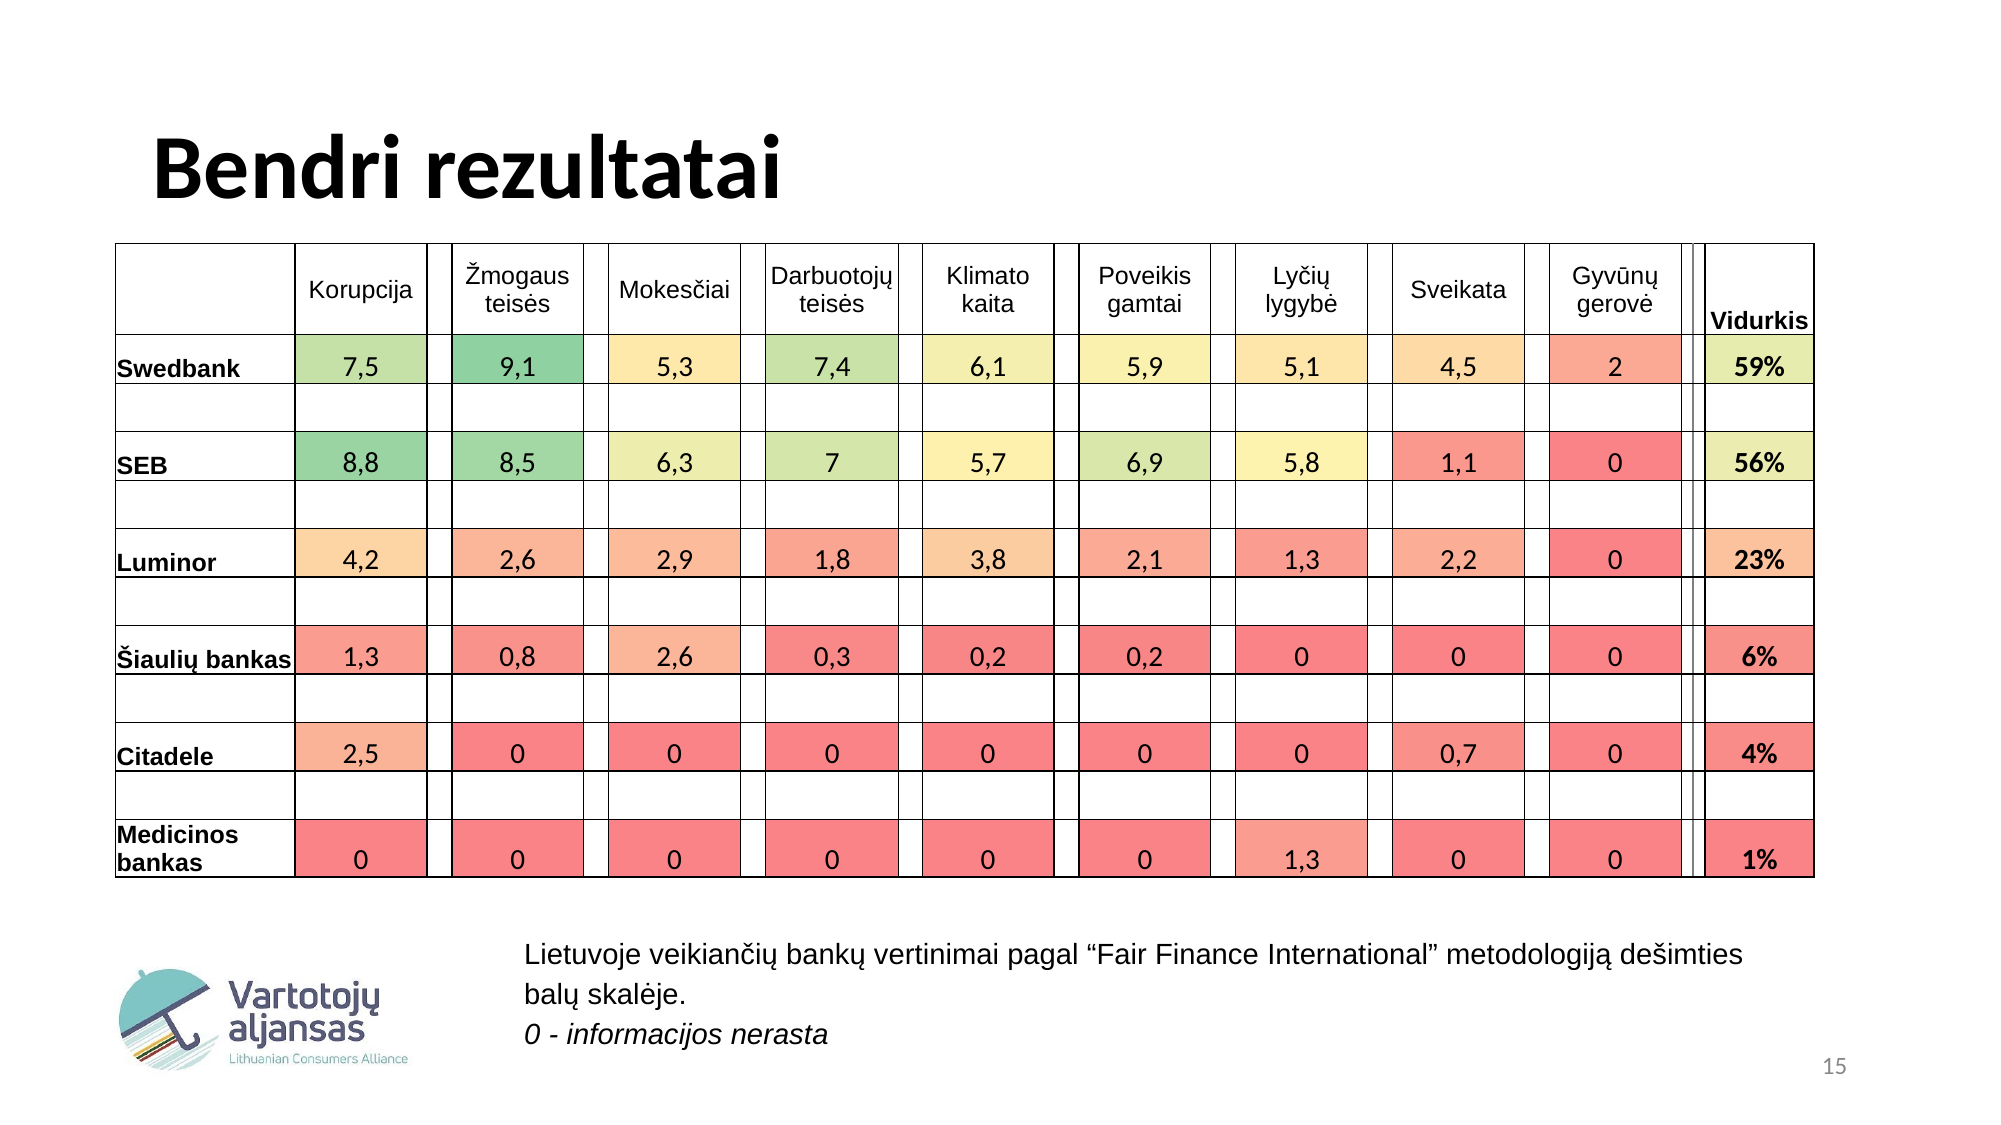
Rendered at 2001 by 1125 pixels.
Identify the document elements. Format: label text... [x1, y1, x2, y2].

table_cell [741, 481, 765, 528]
table_cell 9,1 [453, 335, 583, 383]
table_header [1368, 244, 1392, 334]
table_cell [1368, 772, 1392, 819]
table_cell [1706, 772, 1813, 819]
table_cell [584, 578, 608, 625]
table_cell [1694, 384, 1704, 431]
table_cell [609, 384, 740, 431]
table_cell 4% [1706, 723, 1813, 770]
table_cell [1236, 772, 1367, 819]
table_cell [1525, 578, 1549, 625]
table_cell [116, 384, 294, 431]
table_cell [609, 578, 740, 625]
table_cell 1,3 [1236, 529, 1367, 576]
table_cell [1055, 820, 1078, 876]
table_cell [1368, 384, 1392, 431]
table_cell [1682, 529, 1692, 576]
table_cell 56% [1706, 432, 1813, 480]
table_cell [428, 578, 451, 625]
table_cell [584, 820, 608, 876]
table_cell [453, 384, 583, 431]
table_cell [899, 578, 922, 625]
table_cell [1055, 578, 1078, 625]
table_cell 0 [1550, 626, 1681, 673]
table_cell 0 [453, 820, 583, 876]
table_cell [1236, 675, 1367, 722]
table_cell [1211, 820, 1235, 876]
table_cell [899, 529, 922, 576]
table_cell [453, 578, 583, 625]
table_cell 0 [766, 723, 898, 770]
table_header Lyčių lygybė [1236, 244, 1367, 334]
table_cell 1,3 [1236, 820, 1367, 876]
table_cell SEB [116, 432, 294, 480]
table_cell [1211, 675, 1235, 722]
table_cell [1682, 772, 1692, 819]
table_cell 7,5 [296, 335, 426, 383]
table_cell [116, 772, 294, 819]
table_cell [1525, 384, 1549, 431]
table_cell [584, 723, 608, 770]
table_cell [296, 384, 426, 431]
table_header [584, 244, 608, 334]
table_cell [1525, 675, 1549, 722]
table_cell [766, 578, 898, 625]
table_cell [741, 626, 765, 673]
table_header [1525, 244, 1549, 334]
table_cell [1055, 626, 1078, 673]
table_cell 0 [1550, 529, 1681, 576]
table_cell 1,8 [766, 529, 898, 576]
table_cell 0 [1080, 820, 1210, 876]
table_cell [1694, 820, 1704, 876]
table_cell Šiaulių bankas [116, 626, 294, 673]
table_cell [1694, 675, 1704, 722]
table_cell [1236, 384, 1367, 431]
table_cell [1055, 529, 1078, 576]
table_cell [1694, 432, 1704, 480]
table_header Klimato kaita [923, 244, 1053, 334]
table_cell [766, 481, 898, 528]
table_cell [1236, 578, 1367, 625]
table_cell 1,3 [296, 626, 426, 673]
table_cell [1211, 723, 1235, 770]
table_cell 6% [1706, 626, 1813, 673]
table_cell 4,2 [296, 529, 426, 576]
table_header [1211, 244, 1235, 334]
table_cell 0,3 [766, 626, 898, 673]
table_cell [453, 675, 583, 722]
table_cell [741, 529, 765, 576]
table_cell [609, 772, 740, 819]
table_cell 0 [766, 820, 898, 876]
table_cell 0 [296, 820, 426, 876]
table_cell [1368, 675, 1392, 722]
table_cell [923, 481, 1053, 528]
table_cell [899, 626, 922, 673]
table_cell [899, 432, 922, 480]
table_cell 2,6 [609, 626, 740, 673]
table_cell [1694, 723, 1704, 770]
table_cell [1211, 432, 1235, 480]
table_cell 0 [923, 820, 1053, 876]
table_cell [1525, 481, 1549, 528]
table_cell [1682, 723, 1692, 770]
table_cell [296, 578, 426, 625]
table_cell [1525, 626, 1549, 673]
table_cell [1080, 772, 1210, 819]
table_cell [1236, 481, 1367, 528]
table_cell [1706, 384, 1813, 431]
table_cell [1694, 481, 1704, 528]
table_cell [453, 481, 583, 528]
table_cell [1682, 432, 1692, 480]
table_cell [1682, 626, 1692, 673]
table_cell 2,1 [1080, 529, 1210, 576]
table_cell [1393, 675, 1524, 722]
table_cell [296, 675, 426, 722]
table_cell Luminor [116, 529, 294, 576]
table_cell [1211, 481, 1235, 528]
text_box Lietuvoje veikiančių bankų vertinimai pagal “Fair Finance International” metodologiją dešimties balų skalėje. 0 - informacijos nerasta [509, 915, 1805, 1066]
table_cell [1055, 723, 1078, 770]
table_cell [741, 335, 765, 383]
table_cell [1525, 723, 1549, 770]
table_cell 7,4 [766, 335, 898, 383]
table_header [1055, 244, 1078, 334]
table_cell [1525, 335, 1549, 383]
table_cell 3,8 [923, 529, 1053, 576]
table_cell 0 [1393, 626, 1524, 673]
table_cell [584, 626, 608, 673]
table_cell 0 [1393, 820, 1524, 876]
table_cell [899, 335, 922, 383]
table_cell [1550, 578, 1681, 625]
table_header Korupcija [296, 244, 426, 334]
table_cell [1368, 481, 1392, 528]
table_cell 0 [609, 820, 740, 876]
table_cell [1368, 820, 1392, 876]
table_cell [1682, 335, 1692, 383]
table_cell 6,9 [1080, 432, 1210, 480]
table_cell [428, 820, 451, 876]
table_cell 8,5 [453, 432, 583, 480]
table_cell [1211, 384, 1235, 431]
table_cell [584, 675, 608, 722]
table_cell [1682, 578, 1692, 625]
table_cell [899, 481, 922, 528]
table_cell [1393, 384, 1524, 431]
table_cell [1211, 335, 1235, 383]
table_cell [1211, 529, 1235, 576]
table_cell [1080, 481, 1210, 528]
table_cell 0,8 [453, 626, 583, 673]
table_cell 1,1 [1393, 432, 1524, 480]
table_cell 0,2 [1080, 626, 1210, 673]
table_cell [1393, 578, 1524, 625]
table_cell 0,7 [1393, 723, 1524, 770]
table_cell [1368, 529, 1392, 576]
table_cell [1055, 481, 1078, 528]
table_cell [116, 675, 294, 722]
table_cell [1368, 432, 1392, 480]
slide_number 15 [1412, 1035, 1863, 1096]
table_cell [1550, 384, 1681, 431]
table_cell [741, 432, 765, 480]
table_cell [1525, 772, 1549, 819]
table_cell [1706, 578, 1813, 625]
table_cell 6,3 [609, 432, 740, 480]
table_cell 1% [1706, 820, 1813, 876]
table_cell [766, 384, 898, 431]
table_cell [1550, 675, 1681, 722]
table_cell [741, 384, 765, 431]
table_cell [428, 529, 451, 576]
table_cell [923, 675, 1053, 722]
table_cell 0 [1236, 723, 1367, 770]
table_cell [1211, 626, 1235, 673]
table_cell [609, 481, 740, 528]
table_cell 6,1 [923, 335, 1053, 383]
table_cell 0,2 [923, 626, 1053, 673]
table_cell [584, 432, 608, 480]
table_cell 59% [1706, 335, 1813, 383]
table_cell 2,2 [1393, 529, 1524, 576]
table_cell [1550, 481, 1681, 528]
table_cell Medicinos bankas [116, 820, 294, 876]
table_cell [766, 772, 898, 819]
table_cell 2,5 [296, 723, 426, 770]
table_header [116, 244, 294, 334]
table_cell [1368, 626, 1392, 673]
table_cell [584, 335, 608, 383]
table_header Gyvūnų gerovė [1550, 244, 1681, 334]
table_cell 0 [609, 723, 740, 770]
table_header Darbuotojų teisės [766, 244, 898, 334]
table_cell [584, 384, 608, 431]
table_cell [1694, 335, 1704, 383]
table_cell Swedbank [116, 335, 294, 383]
table_cell [428, 723, 451, 770]
table_cell 2 [1550, 335, 1681, 383]
table_cell [1694, 626, 1704, 673]
title Bendri rezultatai [137, 59, 1863, 278]
table_header Vidurkis [1706, 244, 1813, 334]
table_cell [923, 384, 1053, 431]
table_cell [1525, 432, 1549, 480]
table_cell [453, 772, 583, 819]
table_cell [741, 772, 765, 819]
table_cell 8,8 [296, 432, 426, 480]
table_cell 5,8 [1236, 432, 1367, 480]
table_cell [116, 481, 294, 528]
table_cell [899, 723, 922, 770]
table_cell [899, 820, 922, 876]
table_header Žmogaus teisės [453, 244, 583, 334]
table_cell 0 [1236, 626, 1367, 673]
table_cell 5,9 [1080, 335, 1210, 383]
table_cell [428, 335, 451, 383]
table_cell [741, 675, 765, 722]
table_cell [1682, 675, 1692, 722]
table_cell [1682, 384, 1692, 431]
table_cell [899, 384, 922, 431]
table_cell [923, 578, 1053, 625]
table_cell [1080, 675, 1210, 722]
table_cell [428, 384, 451, 431]
table_cell 0 [923, 723, 1053, 770]
table_cell [428, 626, 451, 673]
table_cell [1393, 481, 1524, 528]
table_cell [1211, 578, 1235, 625]
table_header [1694, 244, 1704, 334]
table_cell [584, 481, 608, 528]
table_header [741, 244, 765, 334]
table_cell [1368, 578, 1392, 625]
table_cell [1055, 772, 1078, 819]
table_cell [1080, 578, 1210, 625]
table_cell [1211, 772, 1235, 819]
table_cell [1694, 772, 1704, 819]
table_cell [296, 772, 426, 819]
table_cell [1706, 675, 1813, 722]
table_cell [609, 675, 740, 722]
table_header [899, 244, 922, 334]
table_cell [428, 675, 451, 722]
table_cell [296, 481, 426, 528]
table_cell 0 [1080, 723, 1210, 770]
table_cell 4,5 [1393, 335, 1524, 383]
table_cell [1682, 820, 1692, 876]
table_cell 0 [1550, 820, 1681, 876]
table_header Mokesčiai [609, 244, 740, 334]
table_header Poveikis gamtai [1080, 244, 1210, 334]
table_cell [1055, 335, 1078, 383]
picture [91, 943, 437, 1096]
table_cell [1368, 723, 1392, 770]
table_cell [766, 675, 898, 722]
table_header [1682, 244, 1692, 334]
table_cell [899, 772, 922, 819]
table_cell [1550, 772, 1681, 819]
table_cell 2,6 [453, 529, 583, 576]
table_cell Citadele [116, 723, 294, 770]
table_cell [584, 529, 608, 576]
table_cell [428, 481, 451, 528]
table_cell [116, 578, 294, 625]
table_cell 7 [766, 432, 898, 480]
table_cell [741, 578, 765, 625]
table_cell [584, 772, 608, 819]
table_cell [1080, 384, 1210, 431]
table_cell [1055, 384, 1078, 431]
table_cell [1055, 675, 1078, 722]
table_cell 5,1 [1236, 335, 1367, 383]
table_cell [1525, 529, 1549, 576]
table_cell [428, 772, 451, 819]
table_cell [741, 820, 765, 876]
table_cell 0 [1550, 432, 1681, 480]
table_cell [741, 723, 765, 770]
table_cell [899, 675, 922, 722]
table_cell 2,9 [609, 529, 740, 576]
table_cell 5,3 [609, 335, 740, 383]
table_cell 23% [1706, 529, 1813, 576]
table_cell [428, 432, 451, 480]
table_cell [1706, 481, 1813, 528]
table_cell [1682, 481, 1692, 528]
table_cell [1525, 820, 1549, 876]
table_cell [1694, 578, 1704, 625]
table_cell [1368, 335, 1392, 383]
table_cell 0 [1550, 723, 1681, 770]
table_cell [1055, 432, 1078, 480]
table_header [428, 244, 451, 334]
table_cell [1393, 772, 1524, 819]
table_header Sveikata [1393, 244, 1524, 334]
table_cell [923, 772, 1053, 819]
table_cell [1694, 529, 1704, 576]
table_cell 0 [453, 723, 583, 770]
table_cell 5,7 [923, 432, 1053, 480]
